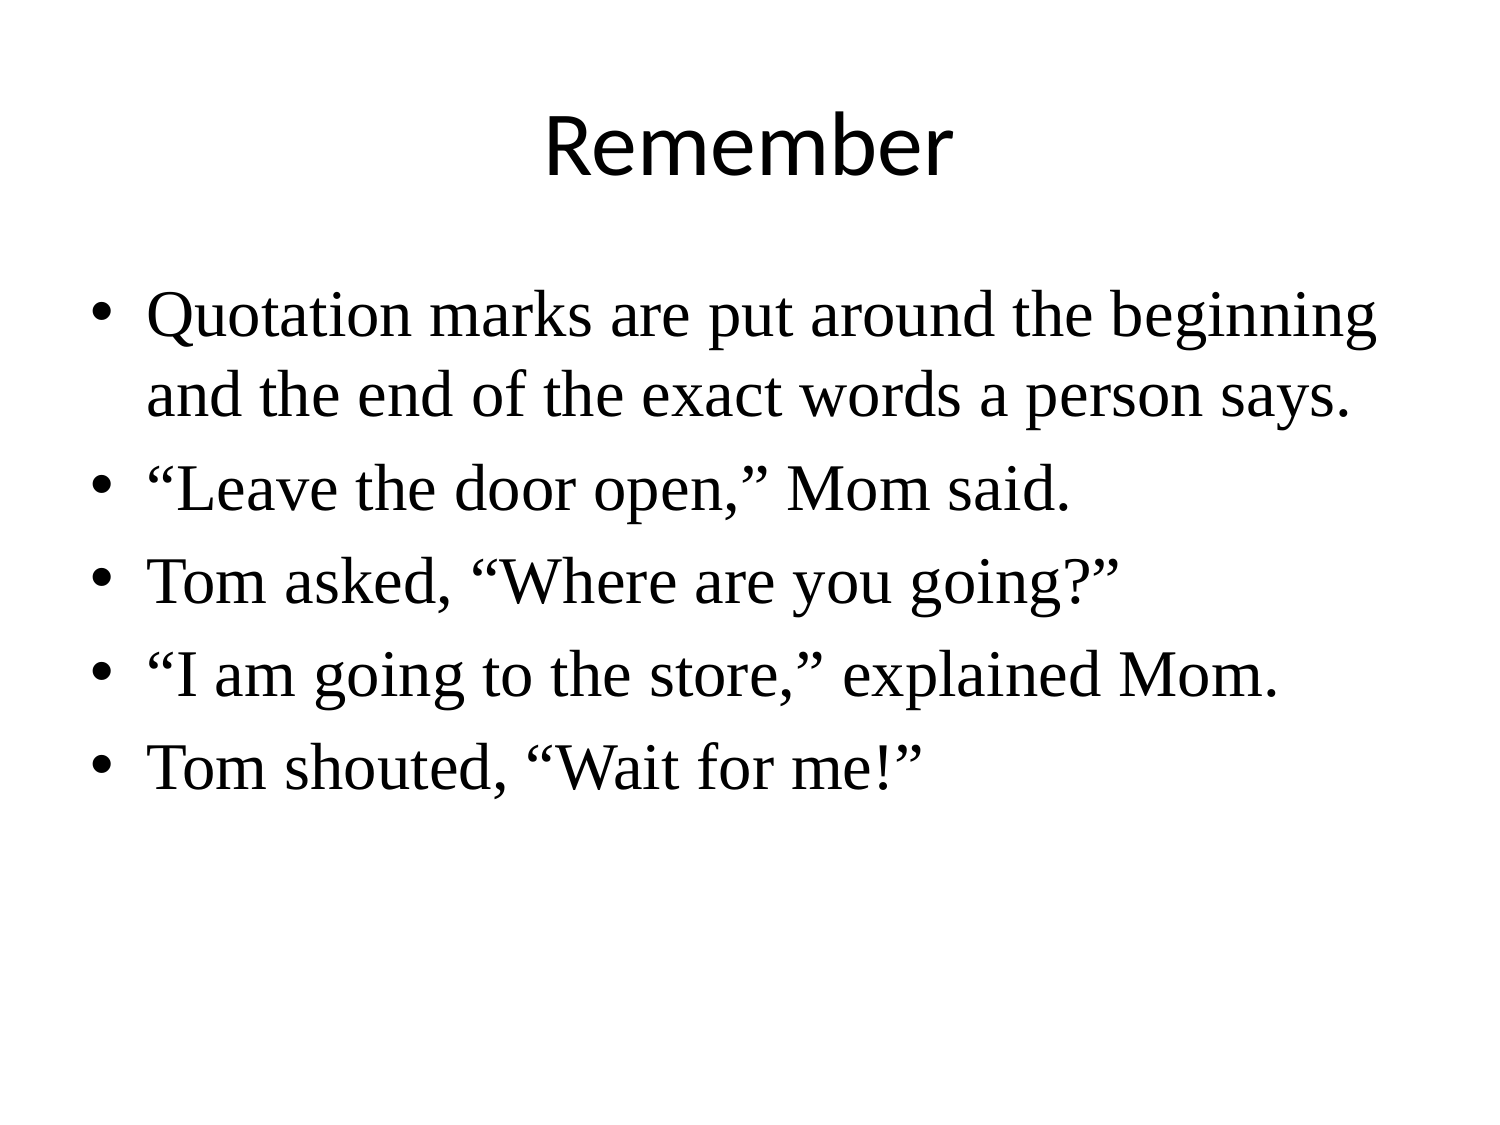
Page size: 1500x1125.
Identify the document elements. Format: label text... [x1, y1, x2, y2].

list Quotation marks are put around the beginning and the end of the exact words a person says. “Leave the door open,” Mom said. Tom asked, “Where are you going?” “I am going to the store,” explained Mom. Tom shouted, “Wait for me!” [75, 262, 1425, 1005]
title Remember [75, 45, 1425, 233]
